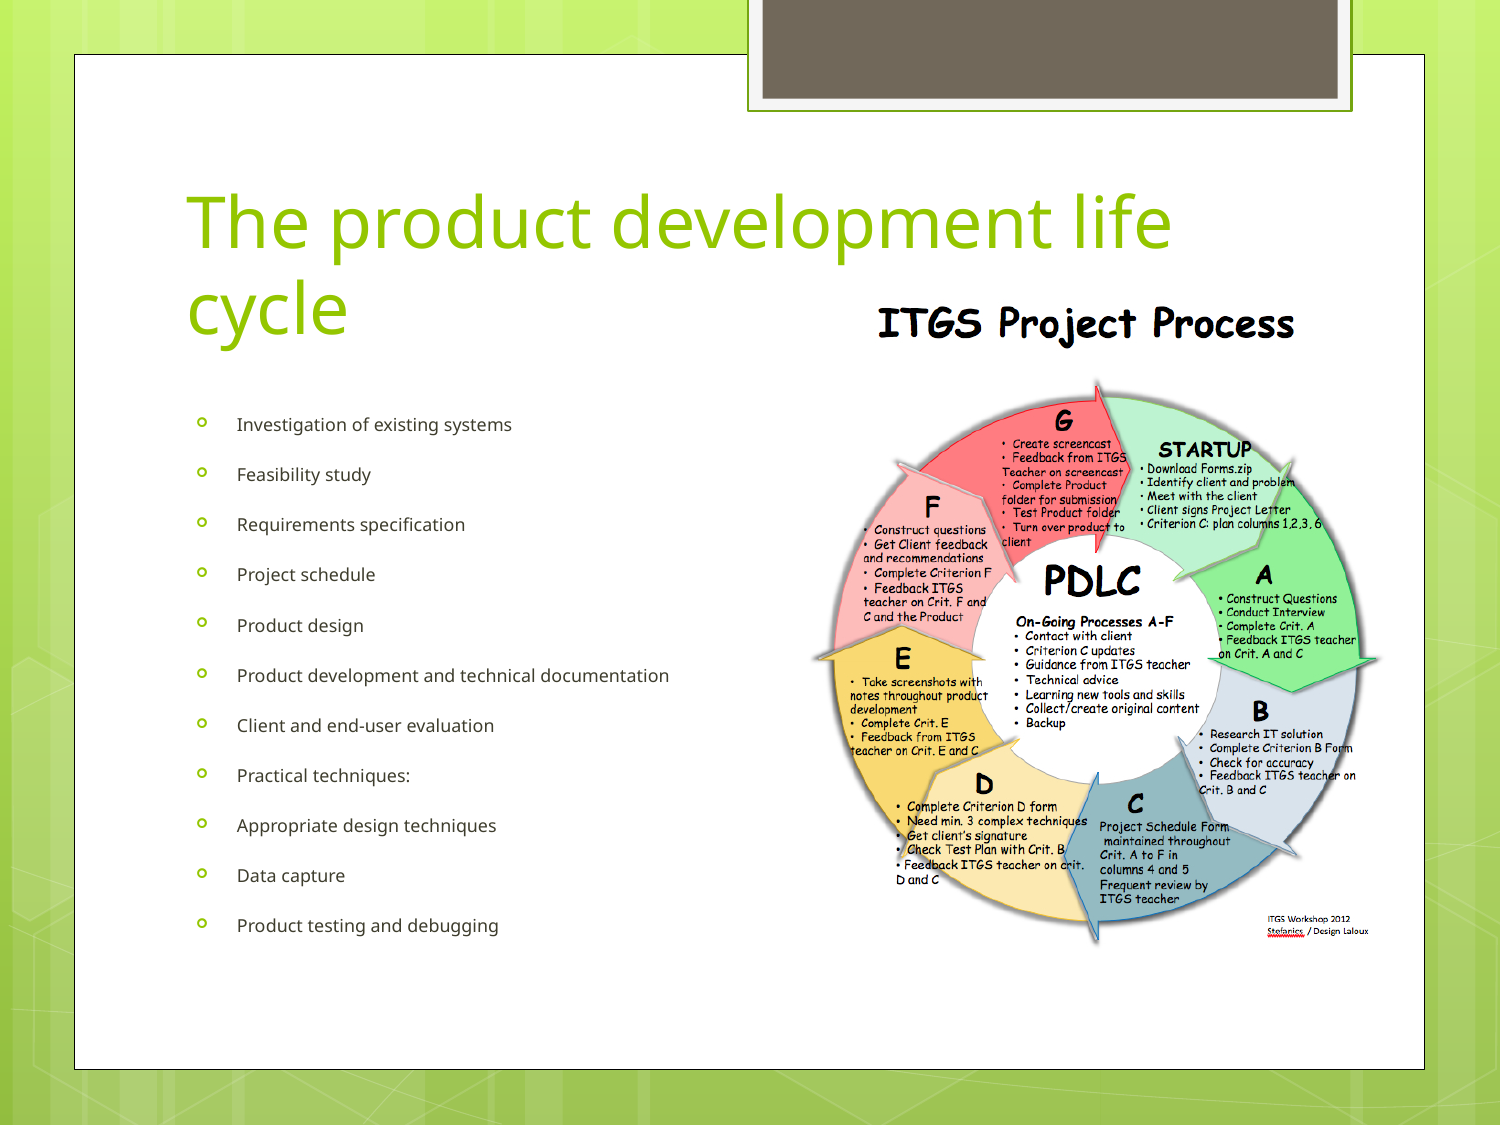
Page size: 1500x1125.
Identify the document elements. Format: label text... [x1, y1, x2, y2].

title The product development life cycle [171, 168, 1324, 357]
picture [799, 299, 1388, 965]
list Investigation of existing systems Feasibility study Requirements specification Project schedule Product design Product development and technical documentation Client and end-user evaluation Practical techniques: Appropriate design techniques Data capture Product testing and debugging [171, 381, 793, 957]
